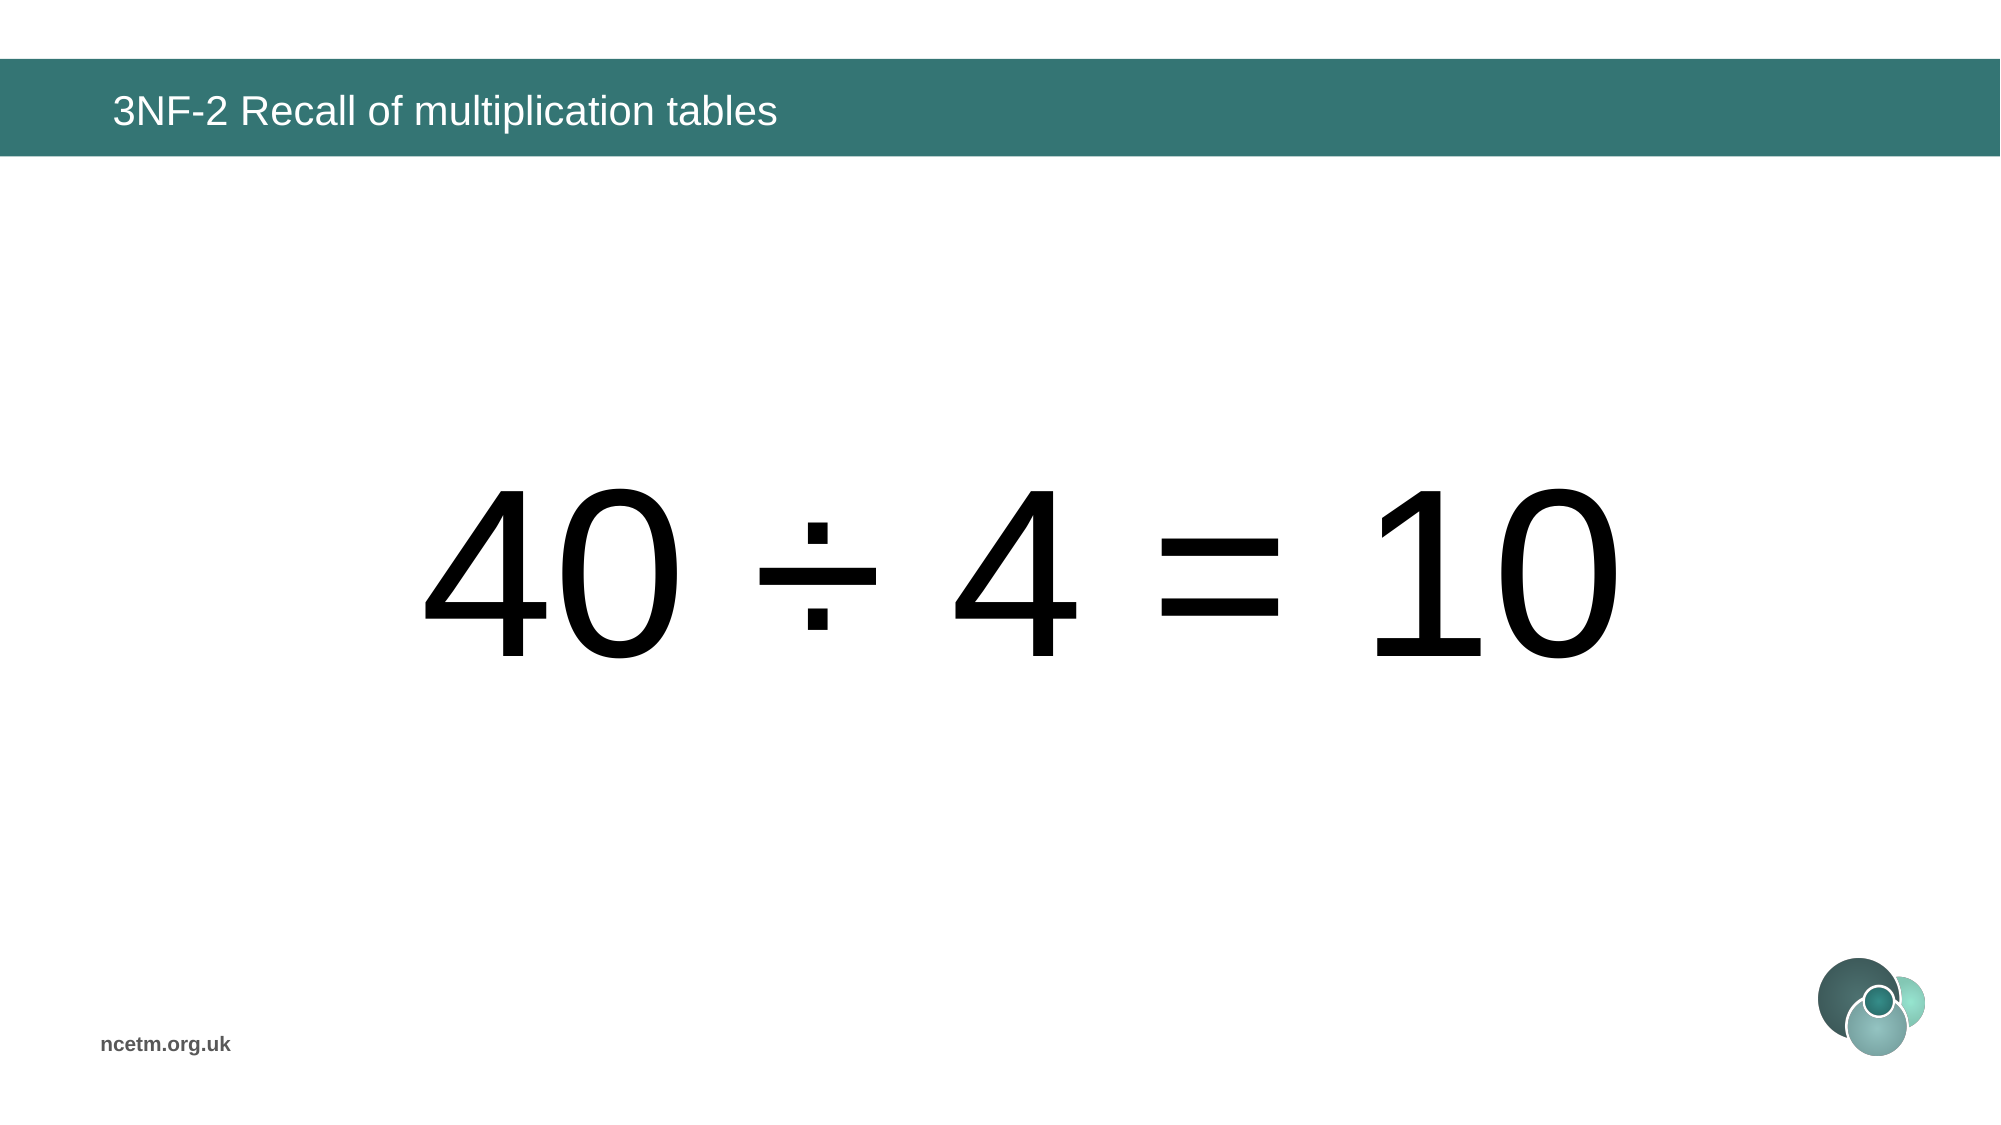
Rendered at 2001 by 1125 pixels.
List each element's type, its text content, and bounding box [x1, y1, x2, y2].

title 3NF-2 Recall of multiplication tables [97, 76, 1945, 147]
text_box 10 [1344, 409, 1642, 712]
picture [1818, 958, 1925, 1056]
text_box 40 ÷ 4 = [405, 409, 1344, 712]
